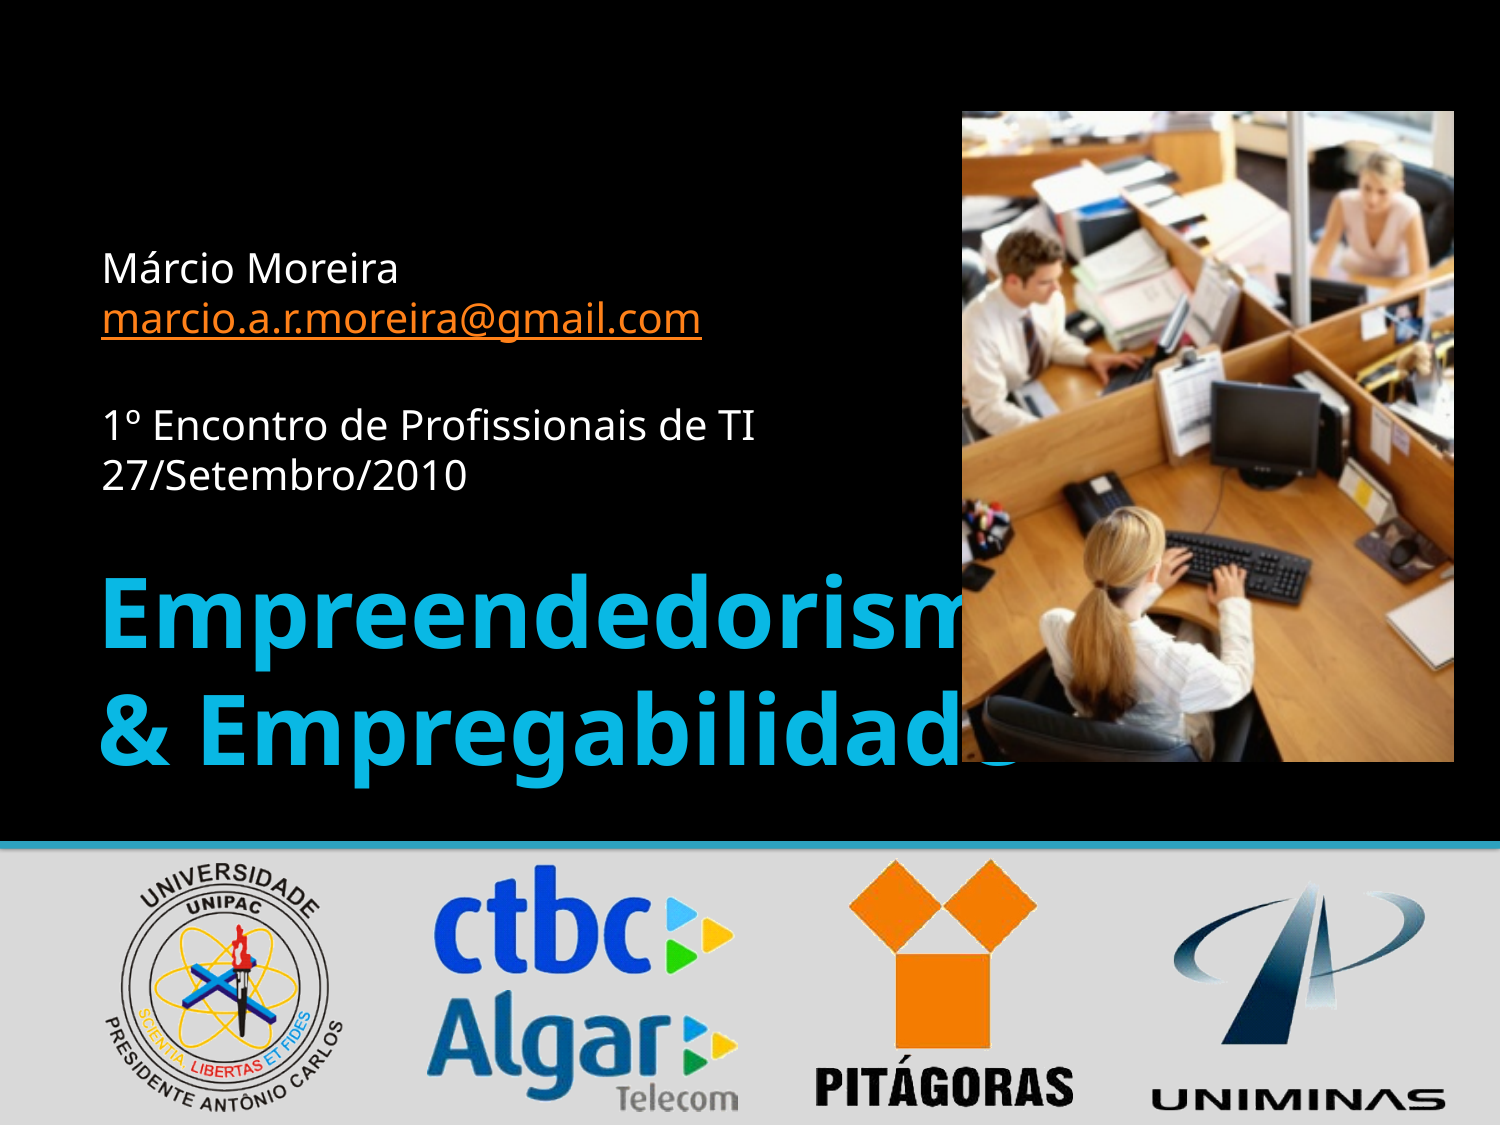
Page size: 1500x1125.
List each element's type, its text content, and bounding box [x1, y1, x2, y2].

picture [100, 863, 349, 1112]
picture [962, 111, 1454, 762]
picture [816, 858, 1073, 1112]
subtitle Márcio Moreira marcio.a.r.moreira@gmail.com 1º Encontro de Profissionais de TI 27/Setembro/2010 [82, 234, 956, 500]
picture [431, 860, 739, 980]
picture [1151, 862, 1447, 1112]
title Empreendedorismo & Empregabilidade [82, 550, 1407, 825]
picture [427, 990, 738, 1112]
